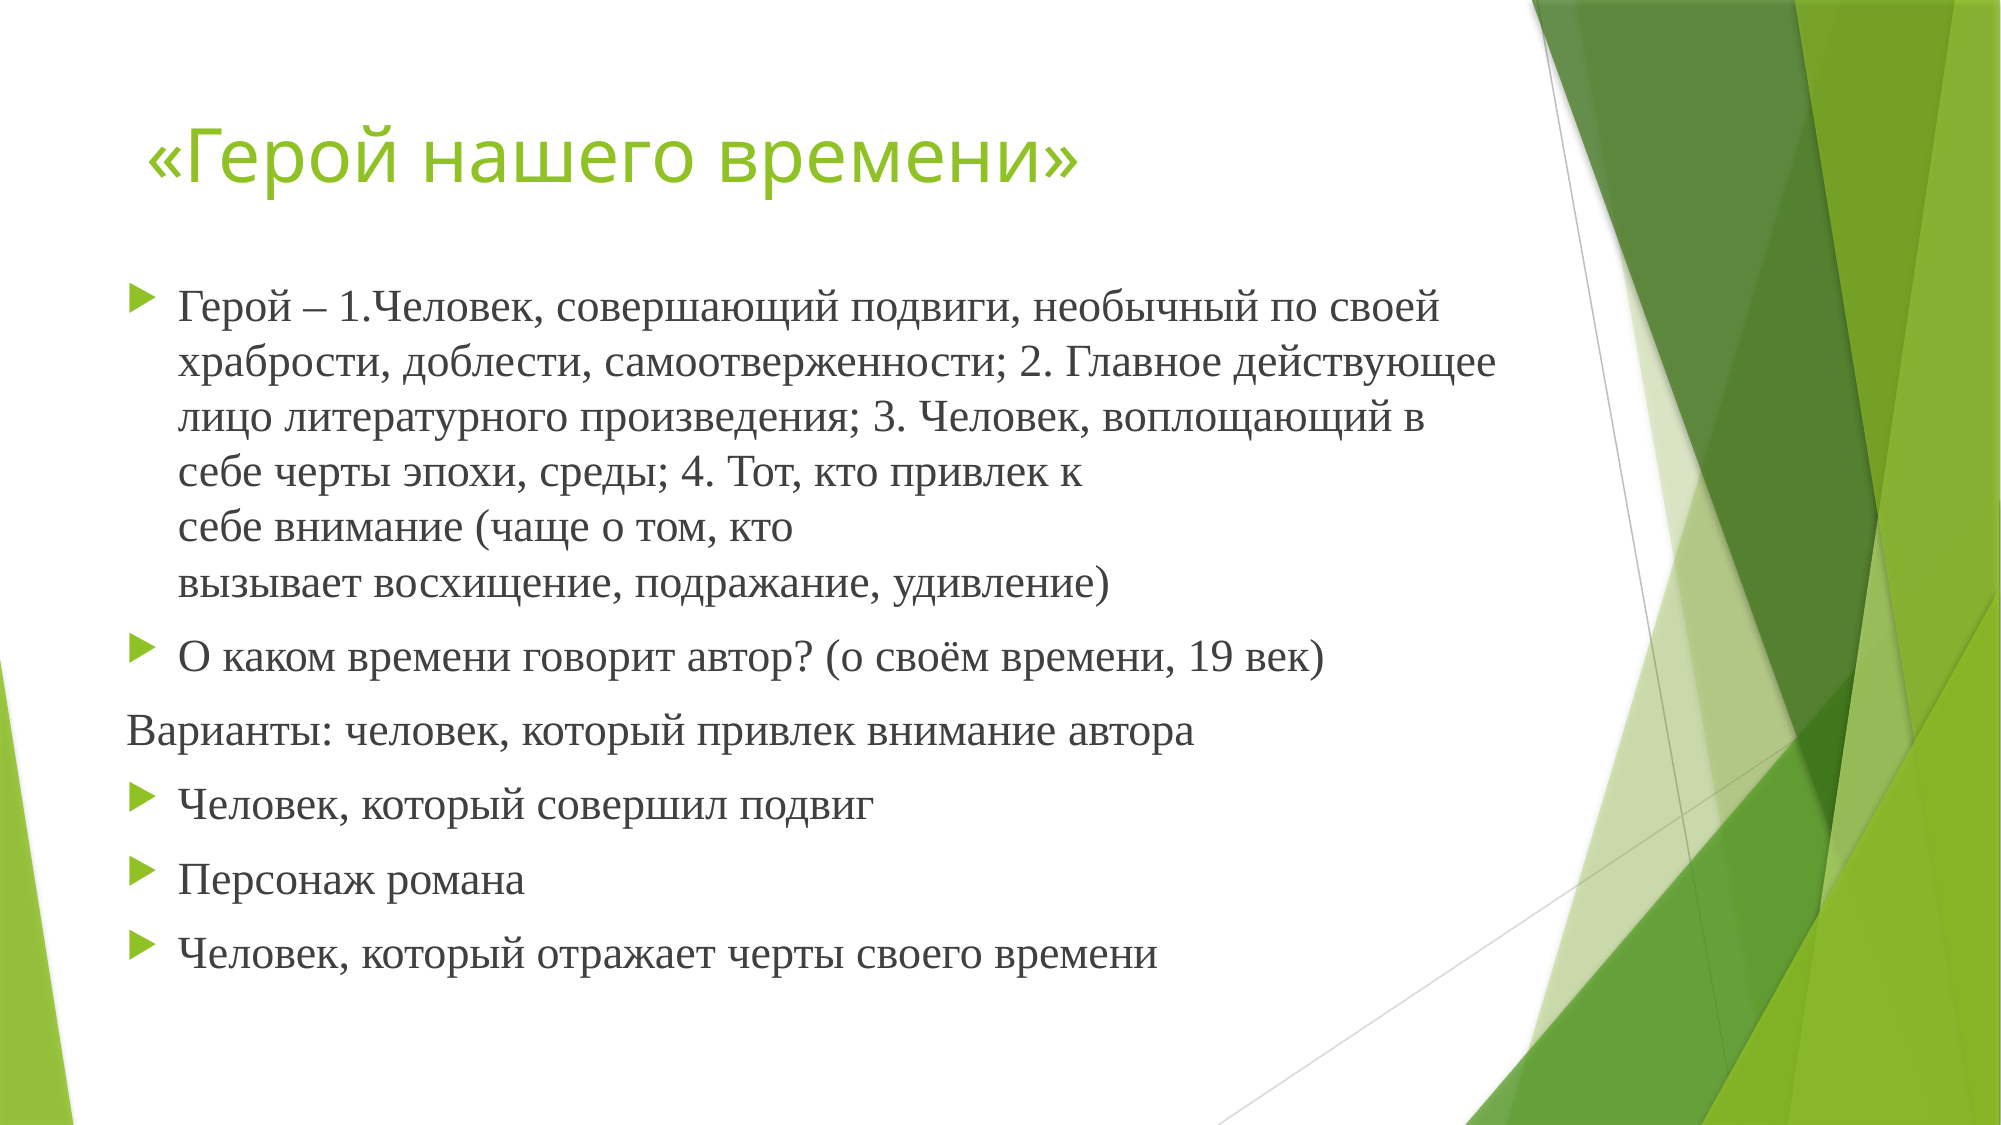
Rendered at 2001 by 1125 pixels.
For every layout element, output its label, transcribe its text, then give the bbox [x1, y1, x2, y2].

list Герой – 1.Человек, совершающий подвиги, необычный по своей храбрости, доблести, самоотверженности; 2. Главное действующее лицо литературного произведения; 3. Человек, воплощающий в себе черты эпохи, среды; 4. Тот, кто привлек к себе внимание (чаще о том, кто вызывает восхищение, подражание, удивление) О каком времени говорит автор? (о своём времени, 19 век) Варианты: человек, который привлек внимание автора Человек, который совершил подвиг Персонаж романа Человек, который отражает черты своего времени [111, 267, 1522, 992]
title «Герой нашего времени» [131, 99, 1543, 317]
